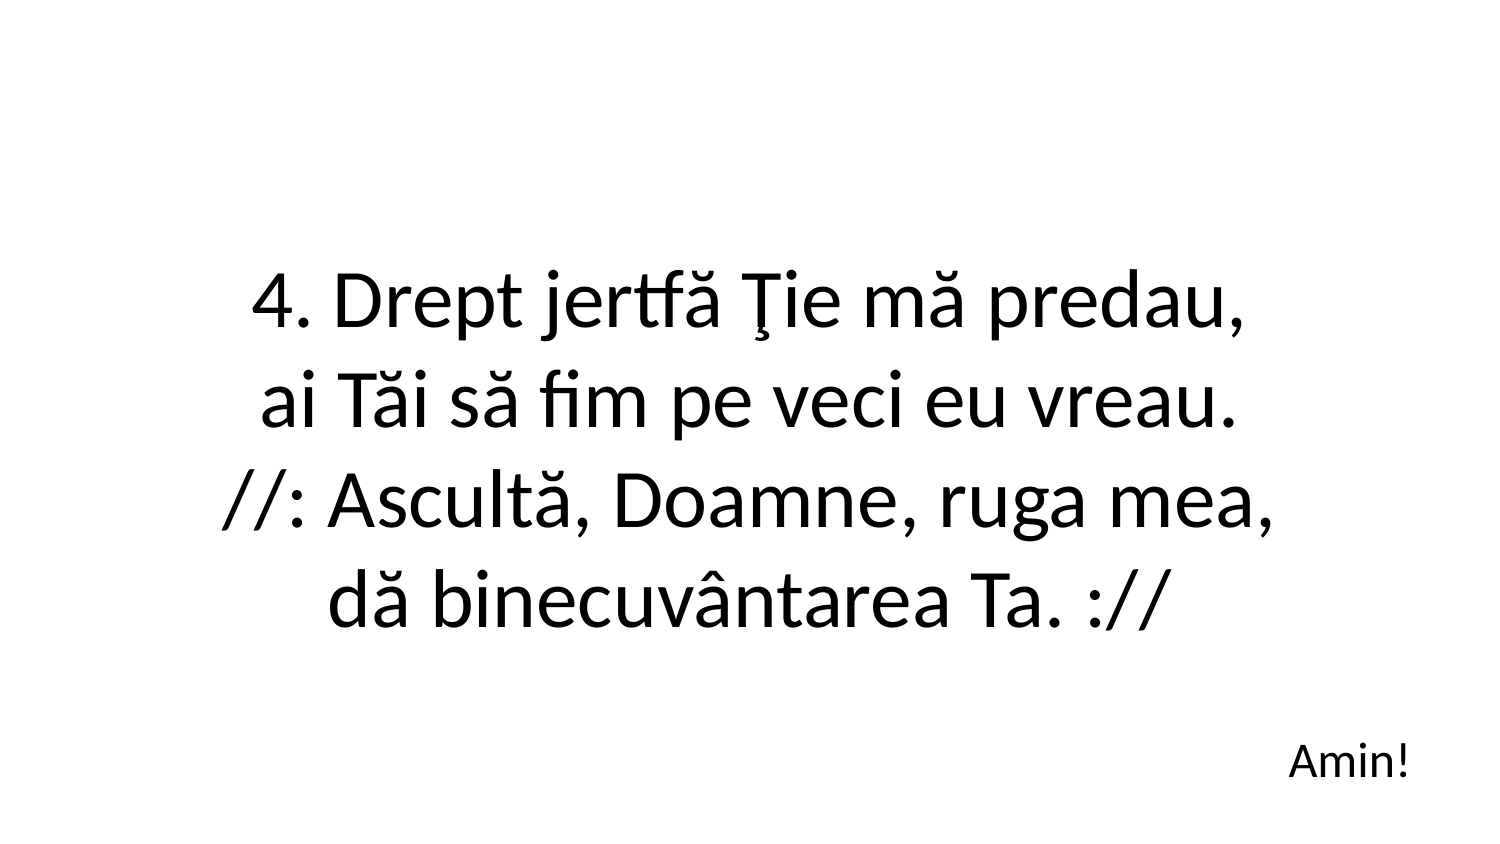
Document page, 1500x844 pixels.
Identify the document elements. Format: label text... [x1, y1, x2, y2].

text_box Amin! [1273, 674, 1427, 795]
text_box 4. Drept jertfă Ţie mă predau, ai Tăi să fim pe veci eu vreau. //: Ascultă, Doamne, ruga mea, dă binecuvântarea Ta. :// [207, 192, 1293, 652]
